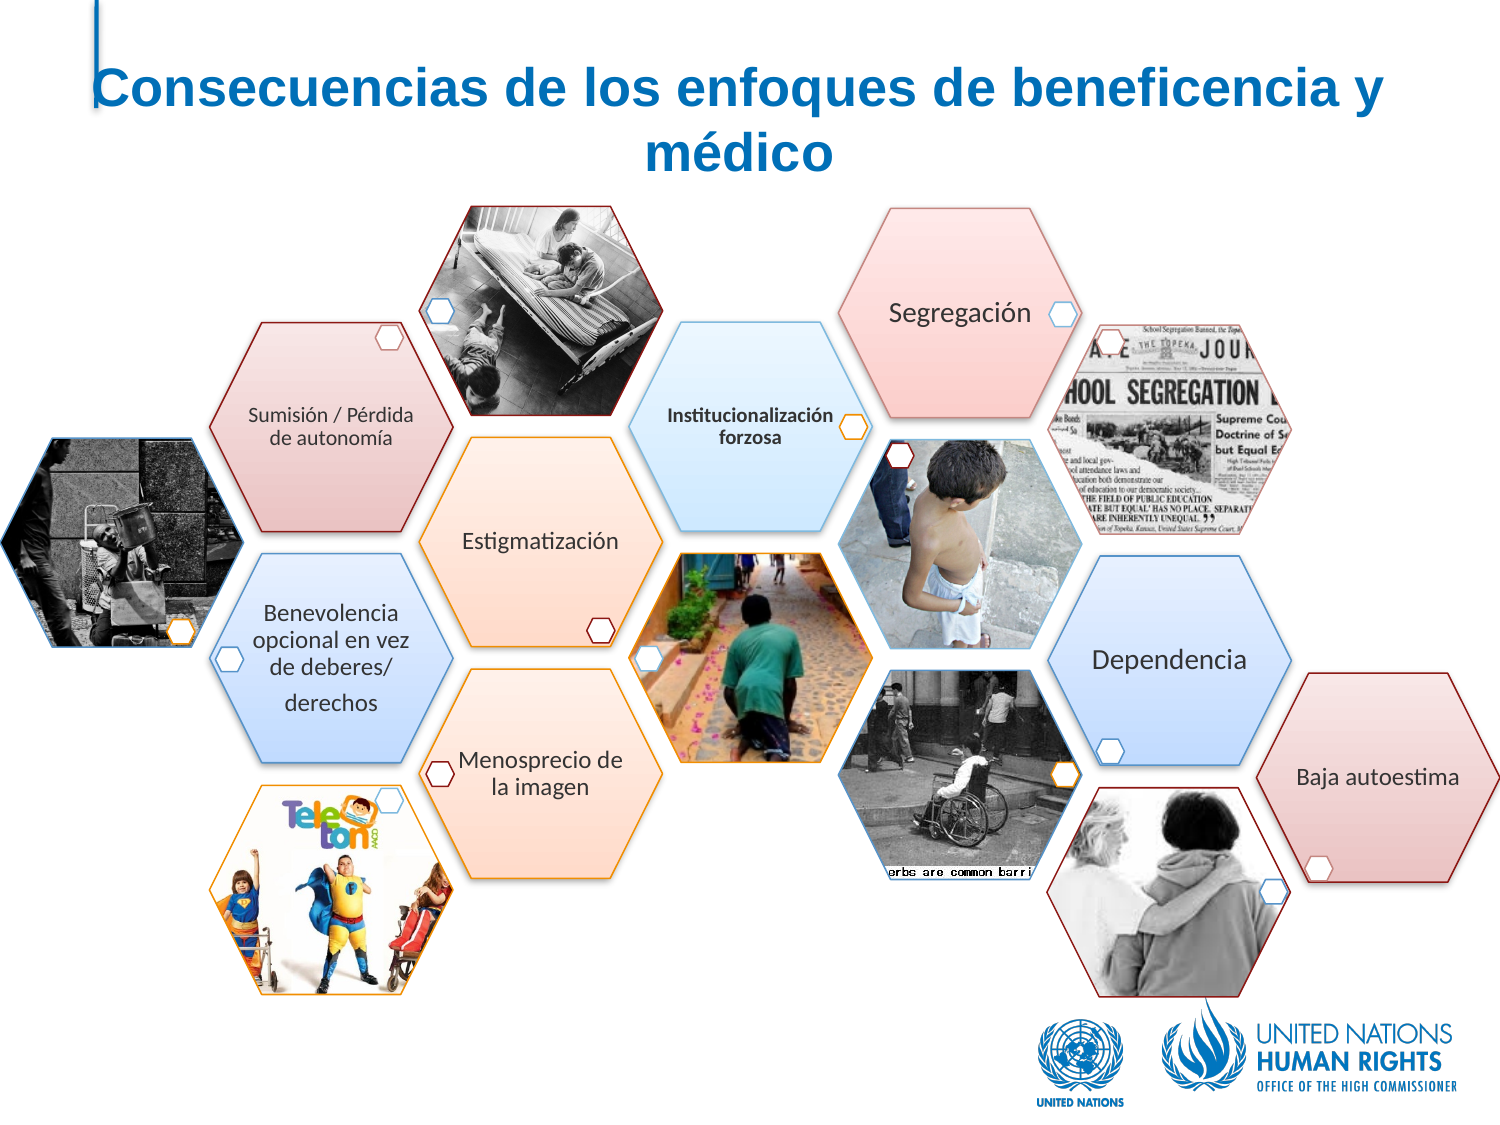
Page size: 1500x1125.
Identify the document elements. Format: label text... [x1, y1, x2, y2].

picture [1037, 1024, 1457, 1107]
title Consecuencias de los enfoques de beneficencia y médico [31, 45, 1448, 177]
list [0, 179, 1500, 1024]
